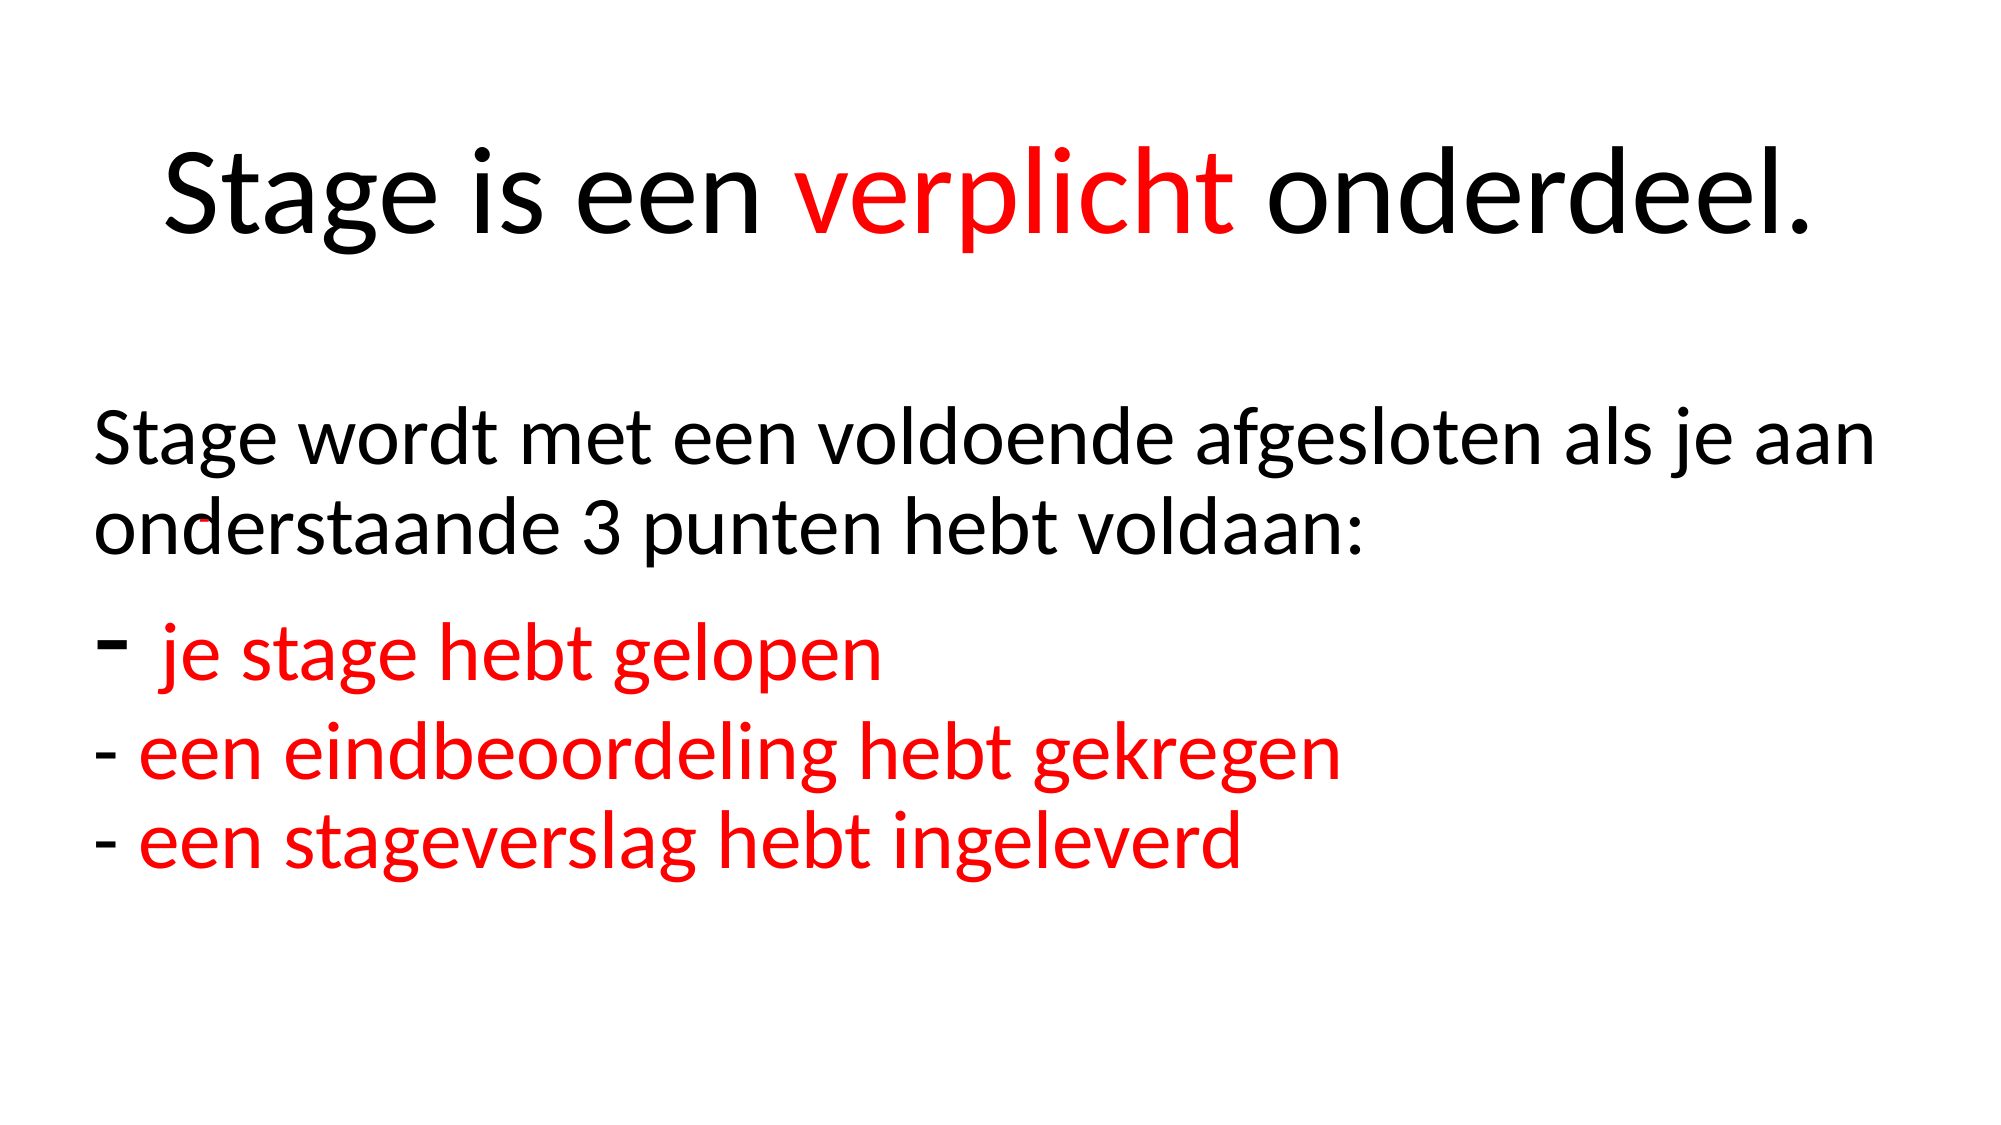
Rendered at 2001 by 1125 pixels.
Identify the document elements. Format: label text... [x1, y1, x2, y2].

text_box - [183, 486, 1184, 546]
list Stage is een verplicht onderdeel. Stage wordt met een voldoende afgesloten als je aan onderstaande 3 punten hebt voldaan: - je stage hebt gelopen - een eindbeoordeling hebt gekregen - een stageverslag hebt ingeleverd [78, 118, 1901, 1014]
